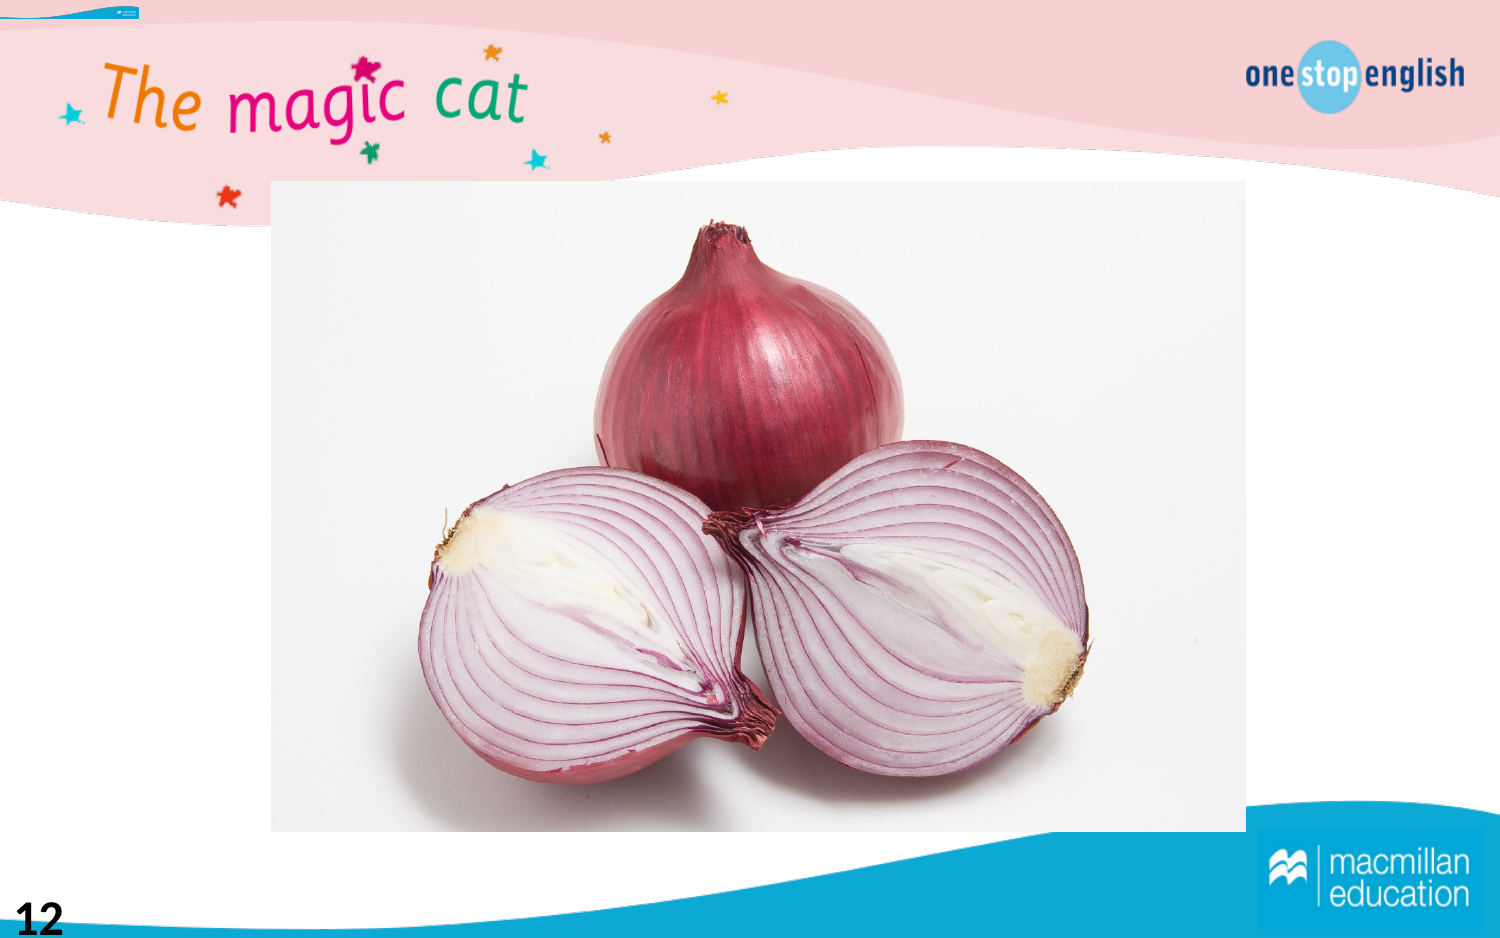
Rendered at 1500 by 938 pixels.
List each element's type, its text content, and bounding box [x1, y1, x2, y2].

picture [270, 181, 1246, 832]
footer 12 [0, 890, 475, 938]
